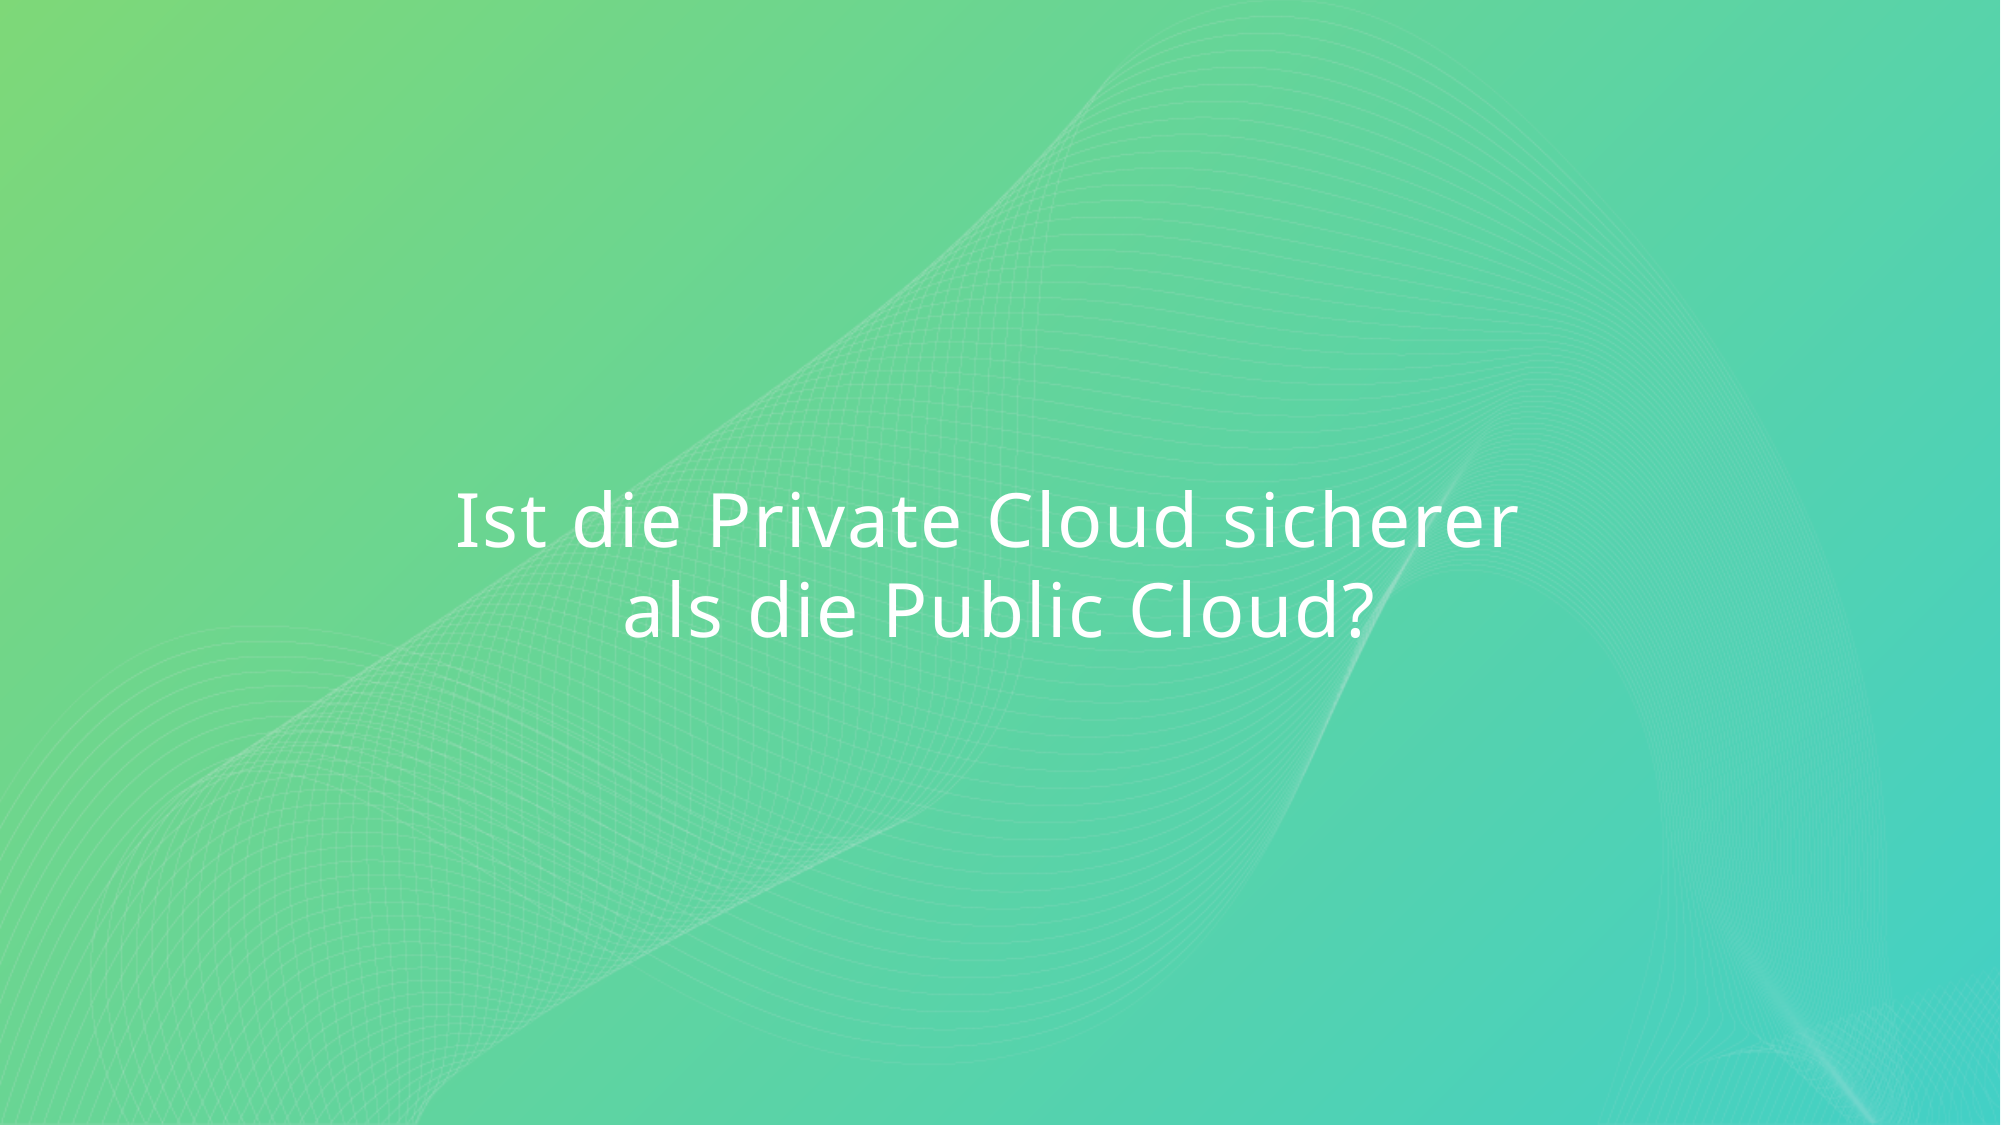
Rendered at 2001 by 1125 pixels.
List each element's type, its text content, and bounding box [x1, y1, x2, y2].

title Ist die Private Cloud sicherer als die Public Cloud? [437, 464, 1563, 661]
